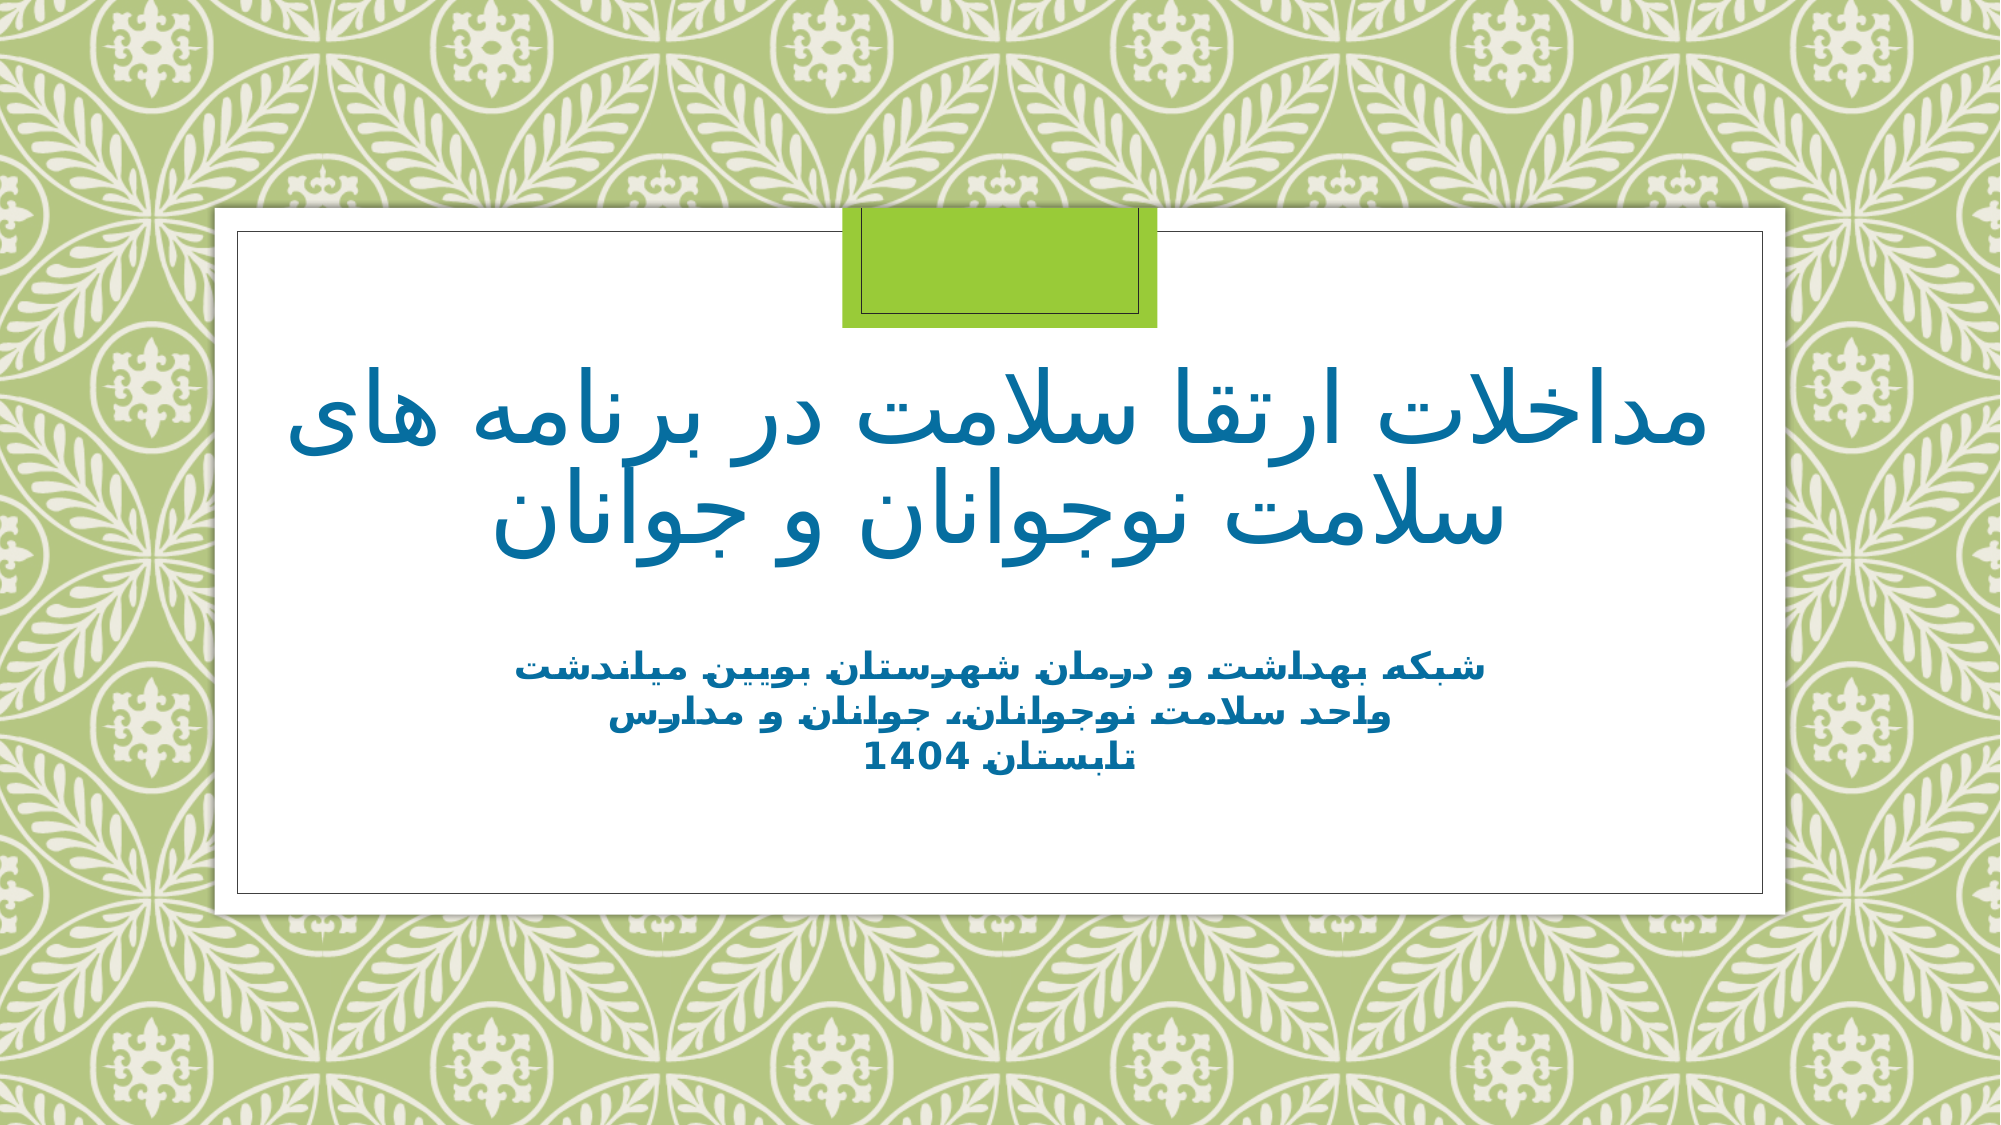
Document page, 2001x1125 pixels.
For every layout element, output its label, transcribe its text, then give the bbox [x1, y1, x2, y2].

title مداخلات ارتقا سلامت در برنامه های سلامت نوجوانان و جوانان [256, 343, 1744, 585]
subtitle شبکه بهداشت و درمان شهرستان بویین میاندشت واحد سلامت نوجوانان، جوانان و مدارس تابستان 1404 [256, 634, 1745, 844]
